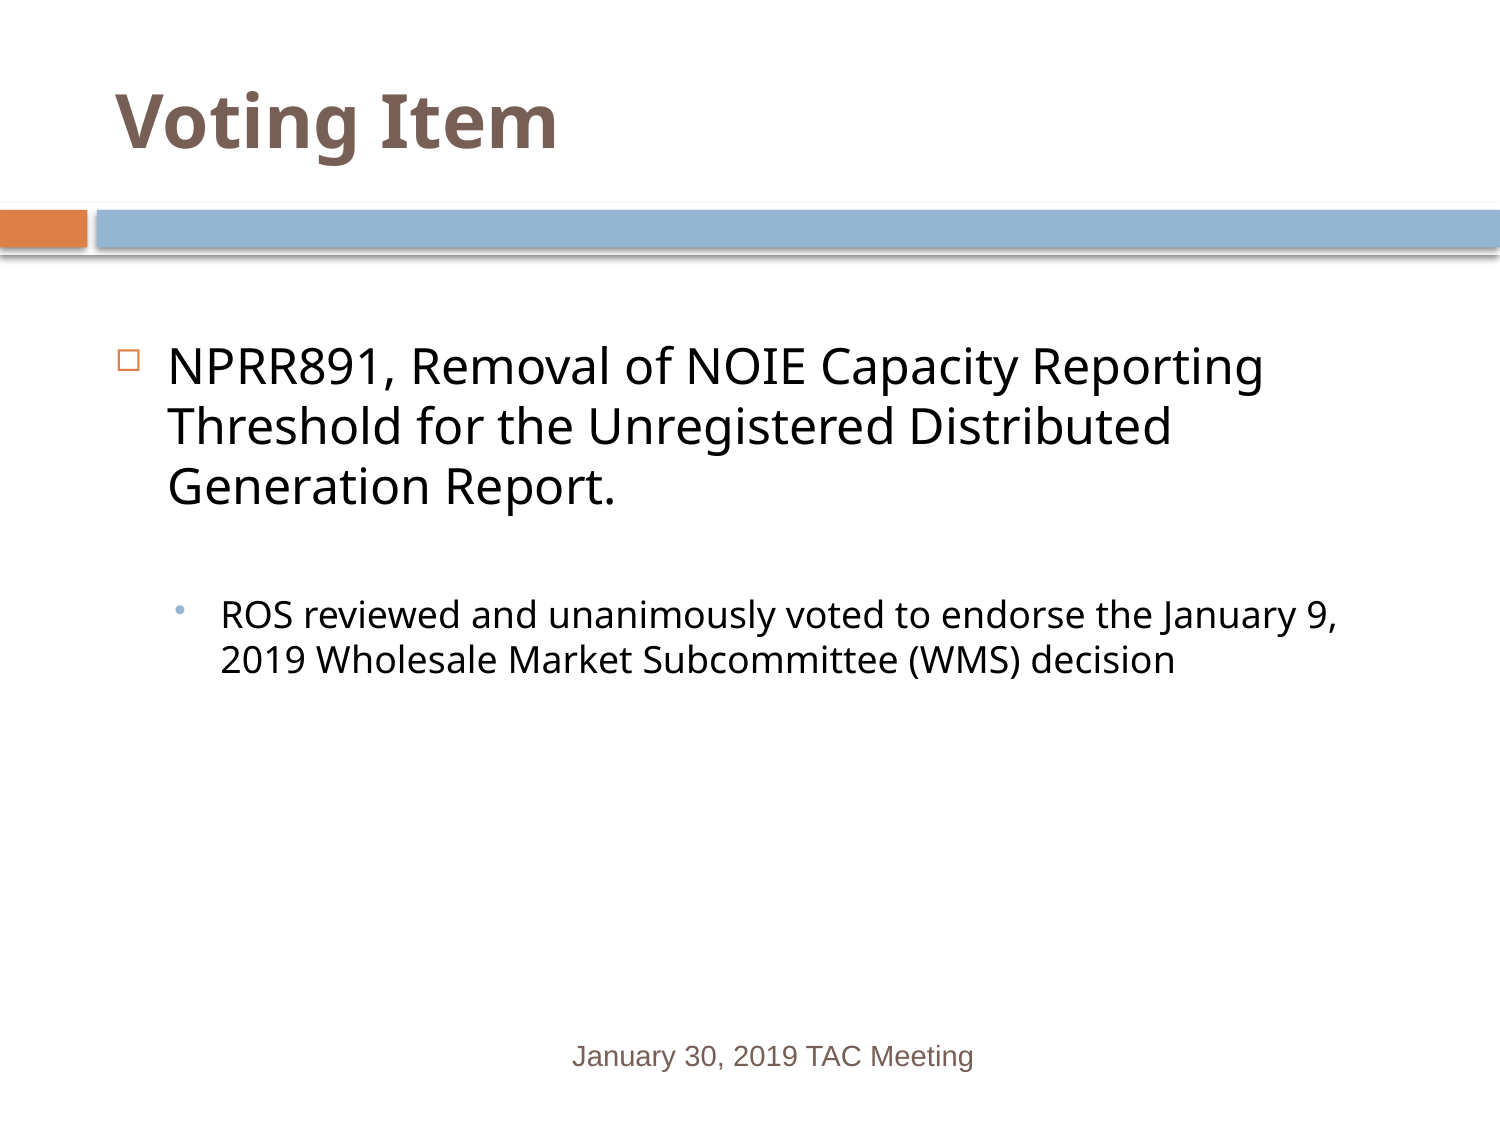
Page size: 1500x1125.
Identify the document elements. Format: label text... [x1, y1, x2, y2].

title Voting Item [100, 37, 1439, 201]
list NPRR891, Removal of NOIE Capacity Reporting Threshold for the Unregistered Distributed Generation Report. ROS reviewed and unanimously voted to endorse the January 9, 2019 Wholesale Market Subcommittee (WMS) decision [100, 262, 1439, 1001]
footer January 30, 2019 TAC Meeting [99, 1025, 990, 1085]
